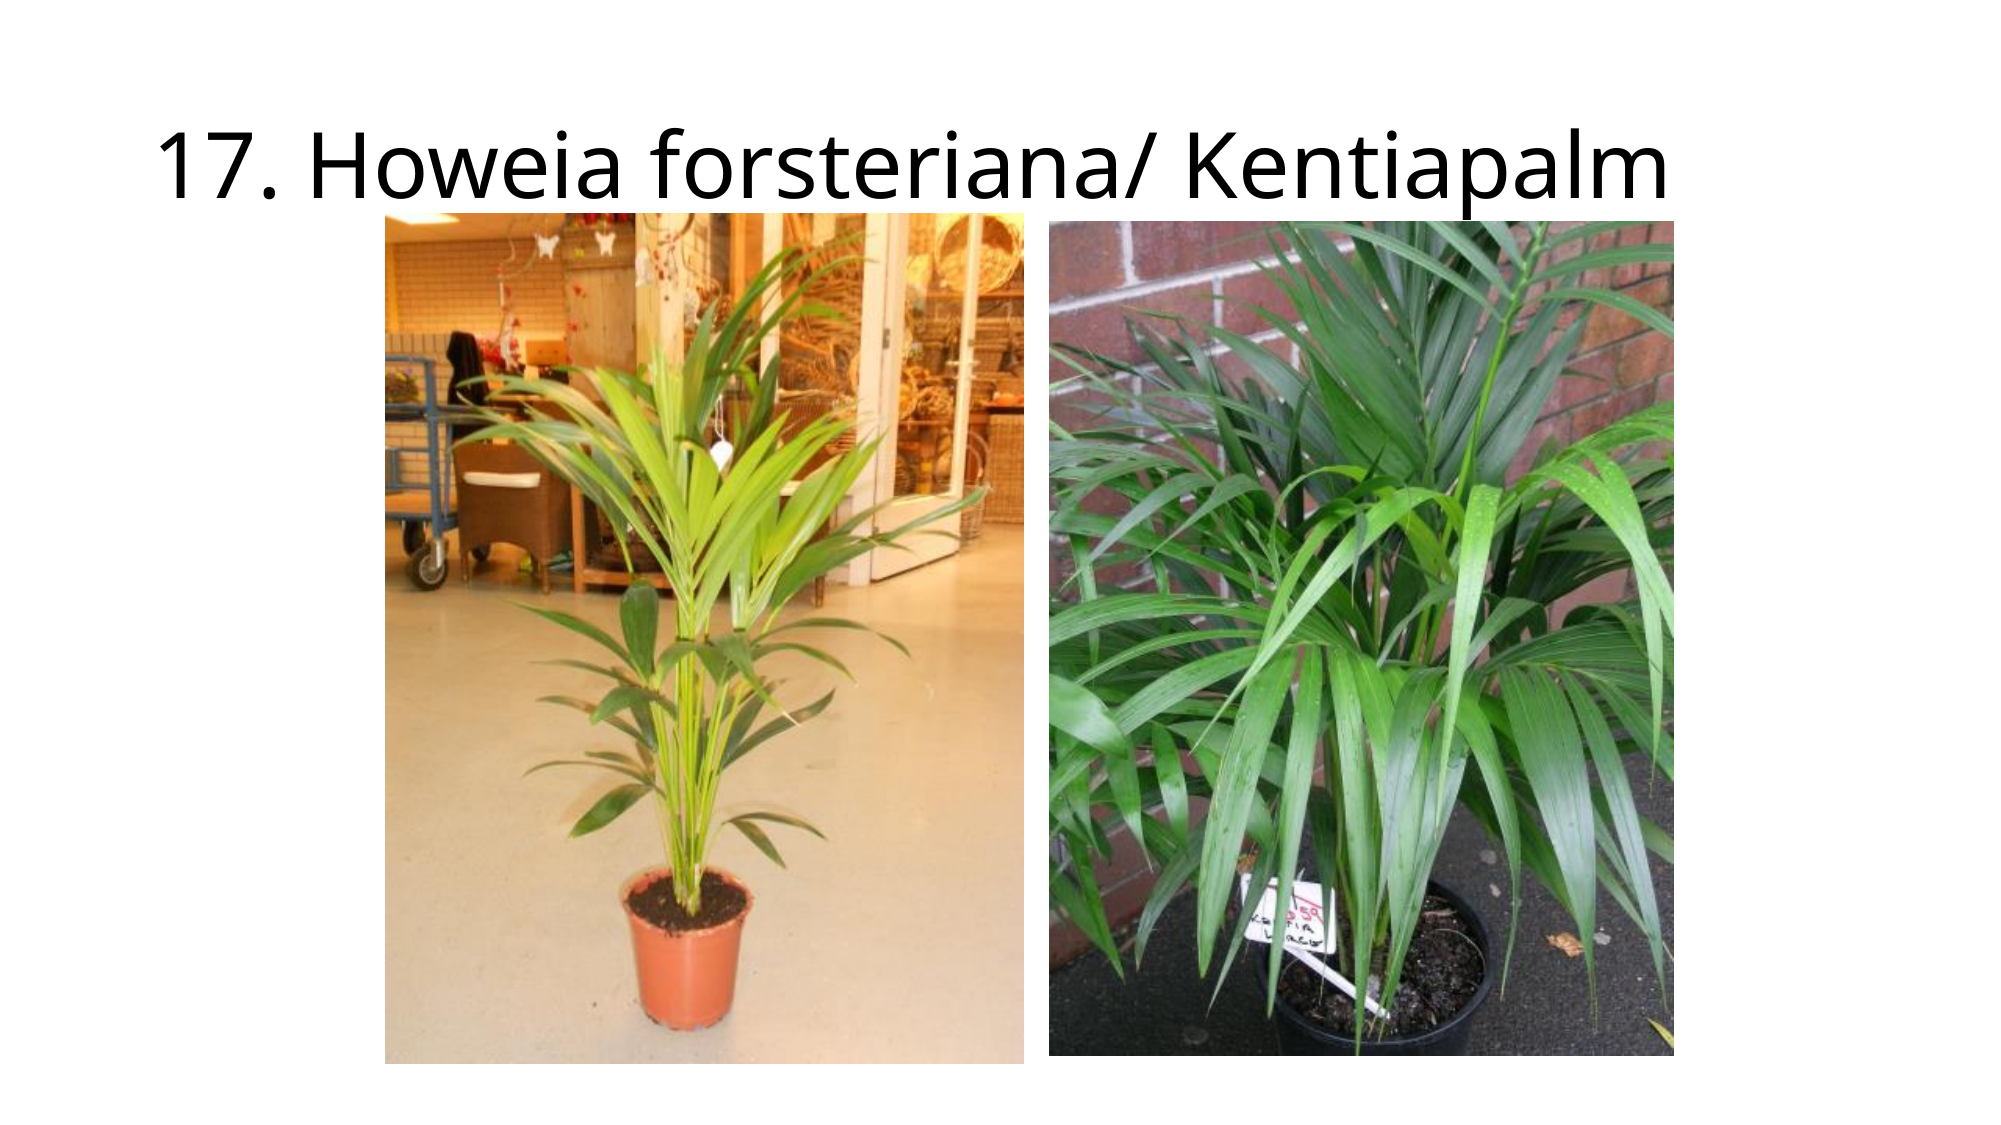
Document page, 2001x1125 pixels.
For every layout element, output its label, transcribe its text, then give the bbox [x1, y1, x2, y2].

picture [385, 213, 1024, 1064]
picture [1049, 221, 1674, 1056]
title 17. Howeia forsteriana/ Kentiapalm [137, 59, 1863, 278]
